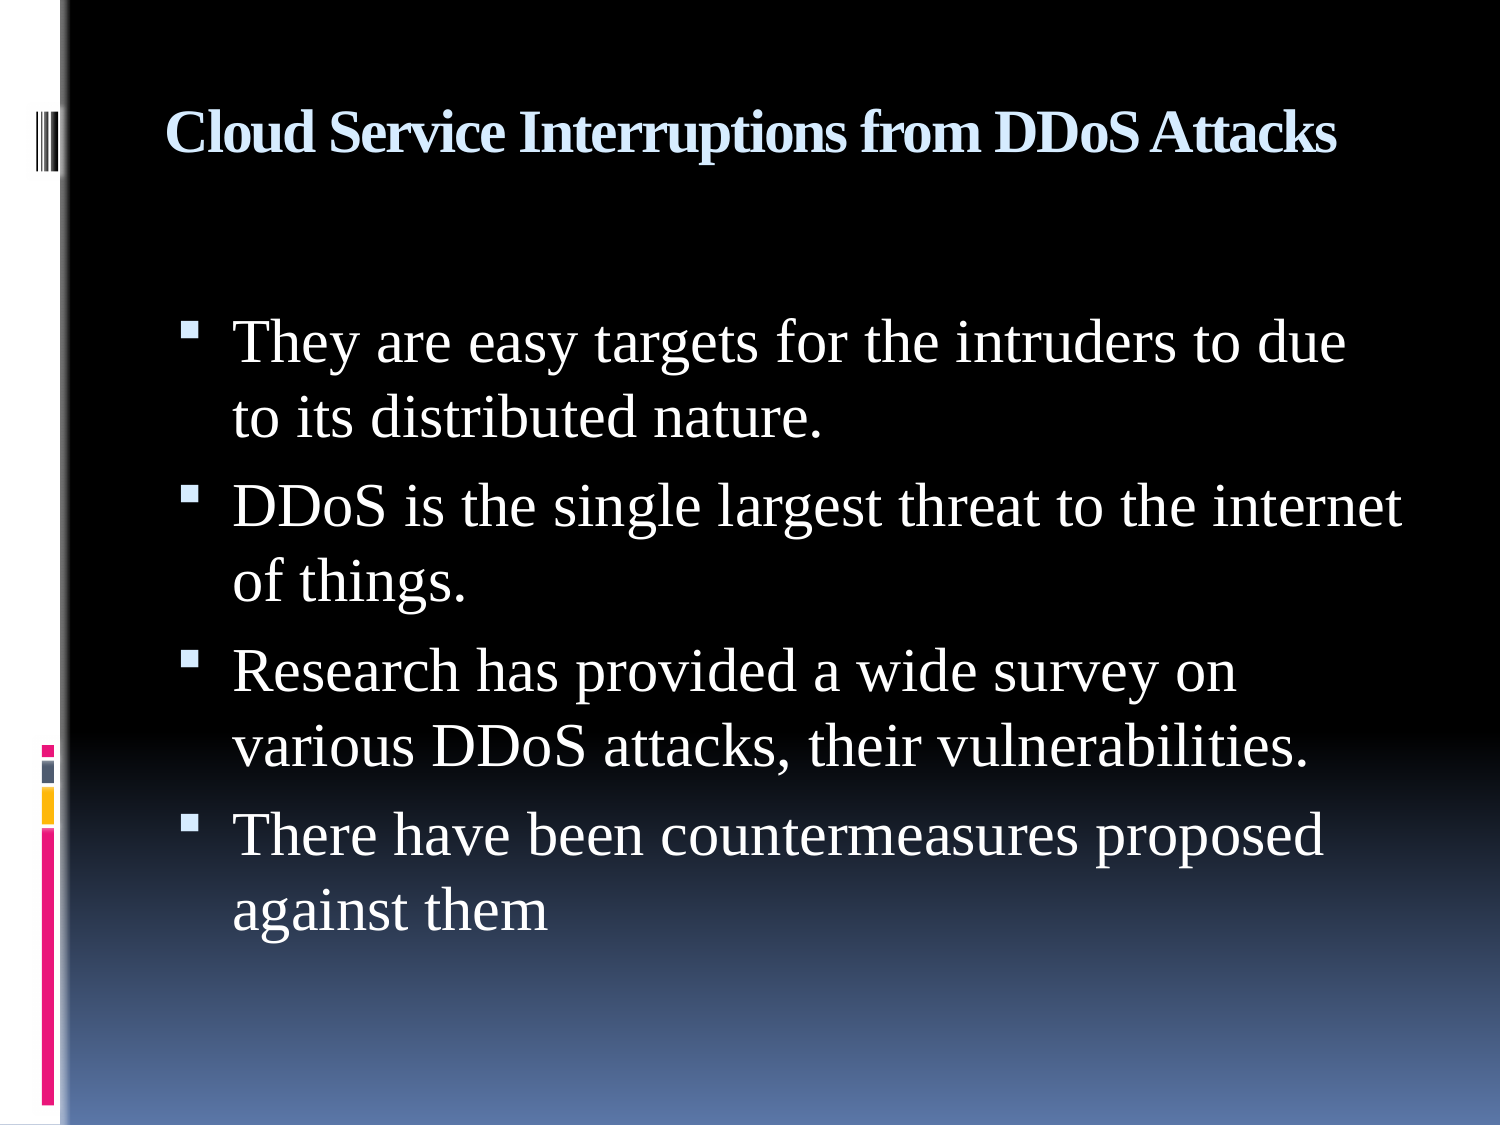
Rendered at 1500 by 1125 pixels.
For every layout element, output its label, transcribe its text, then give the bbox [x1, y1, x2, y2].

list They are easy targets for the intruders to due to its distributed nature. DDoS is the single largest threat to the internet of things. Research has provided a wide survey on various DDoS attacks, their vulnerabilities. There have been countermeasures proposed against them [150, 292, 1425, 1043]
title Cloud Service Interruptions from DDoS Attacks [150, 83, 1425, 234]
